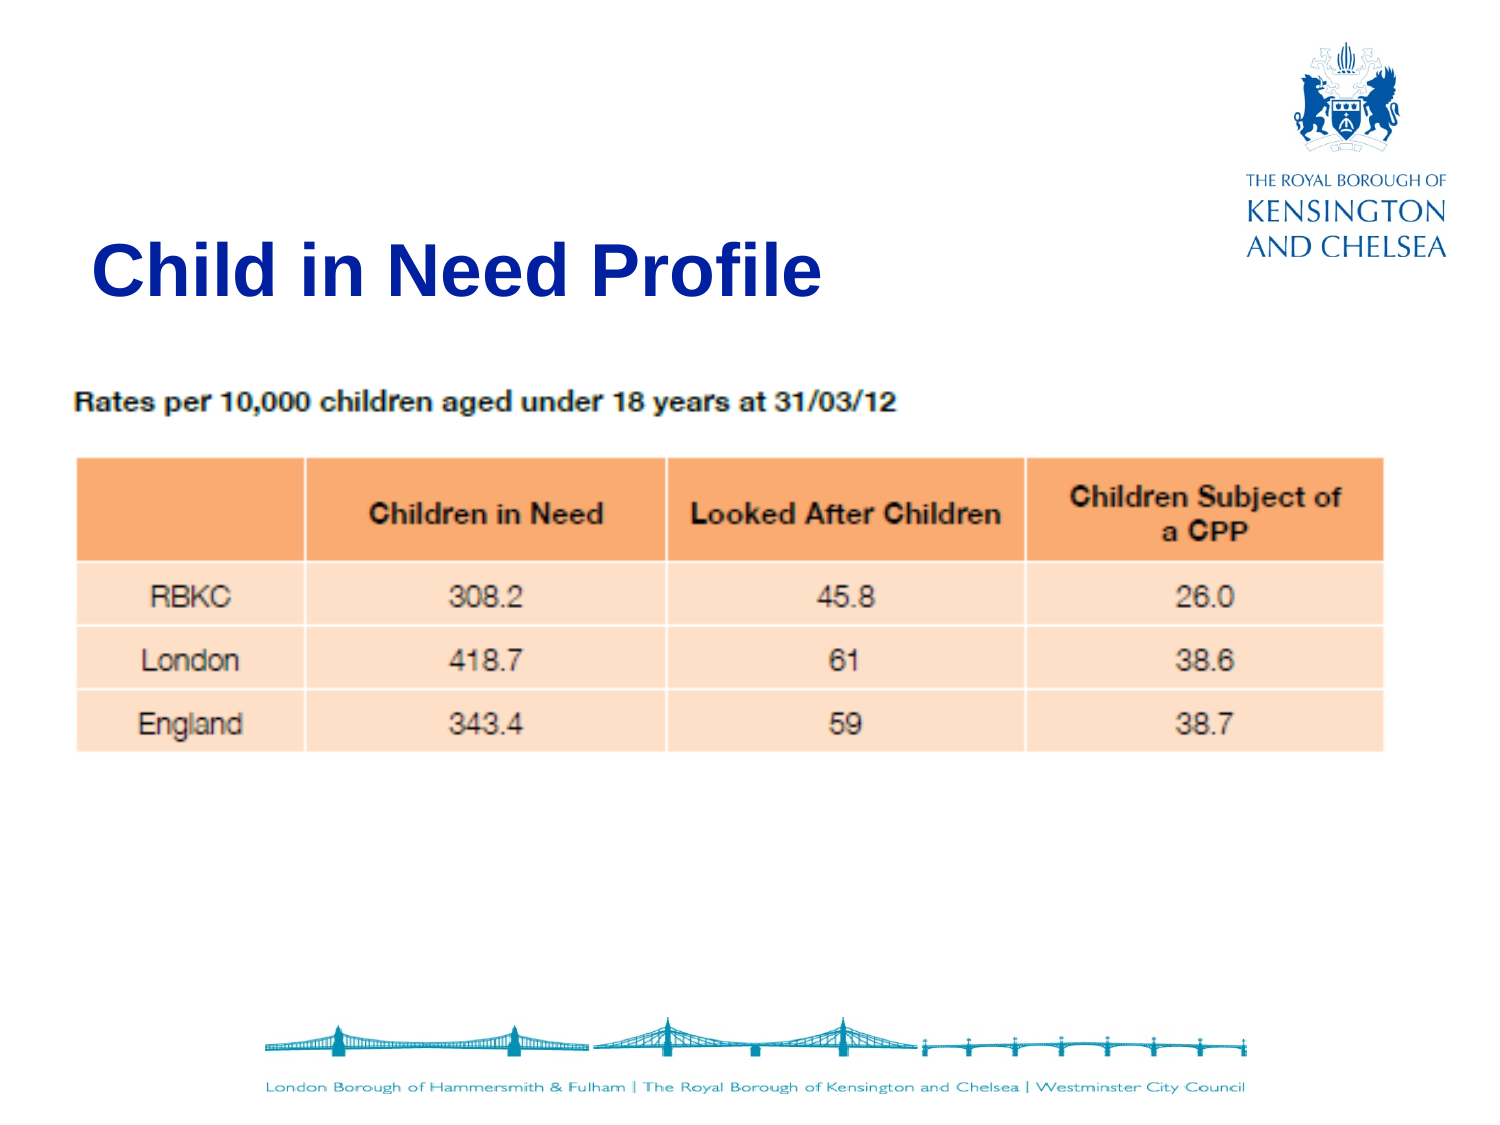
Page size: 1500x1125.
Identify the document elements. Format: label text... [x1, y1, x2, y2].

picture [265, 1017, 1247, 1095]
picture [41, 373, 1434, 811]
title Child in Need Profile [76, 172, 1427, 361]
picture [1245, 42, 1446, 258]
